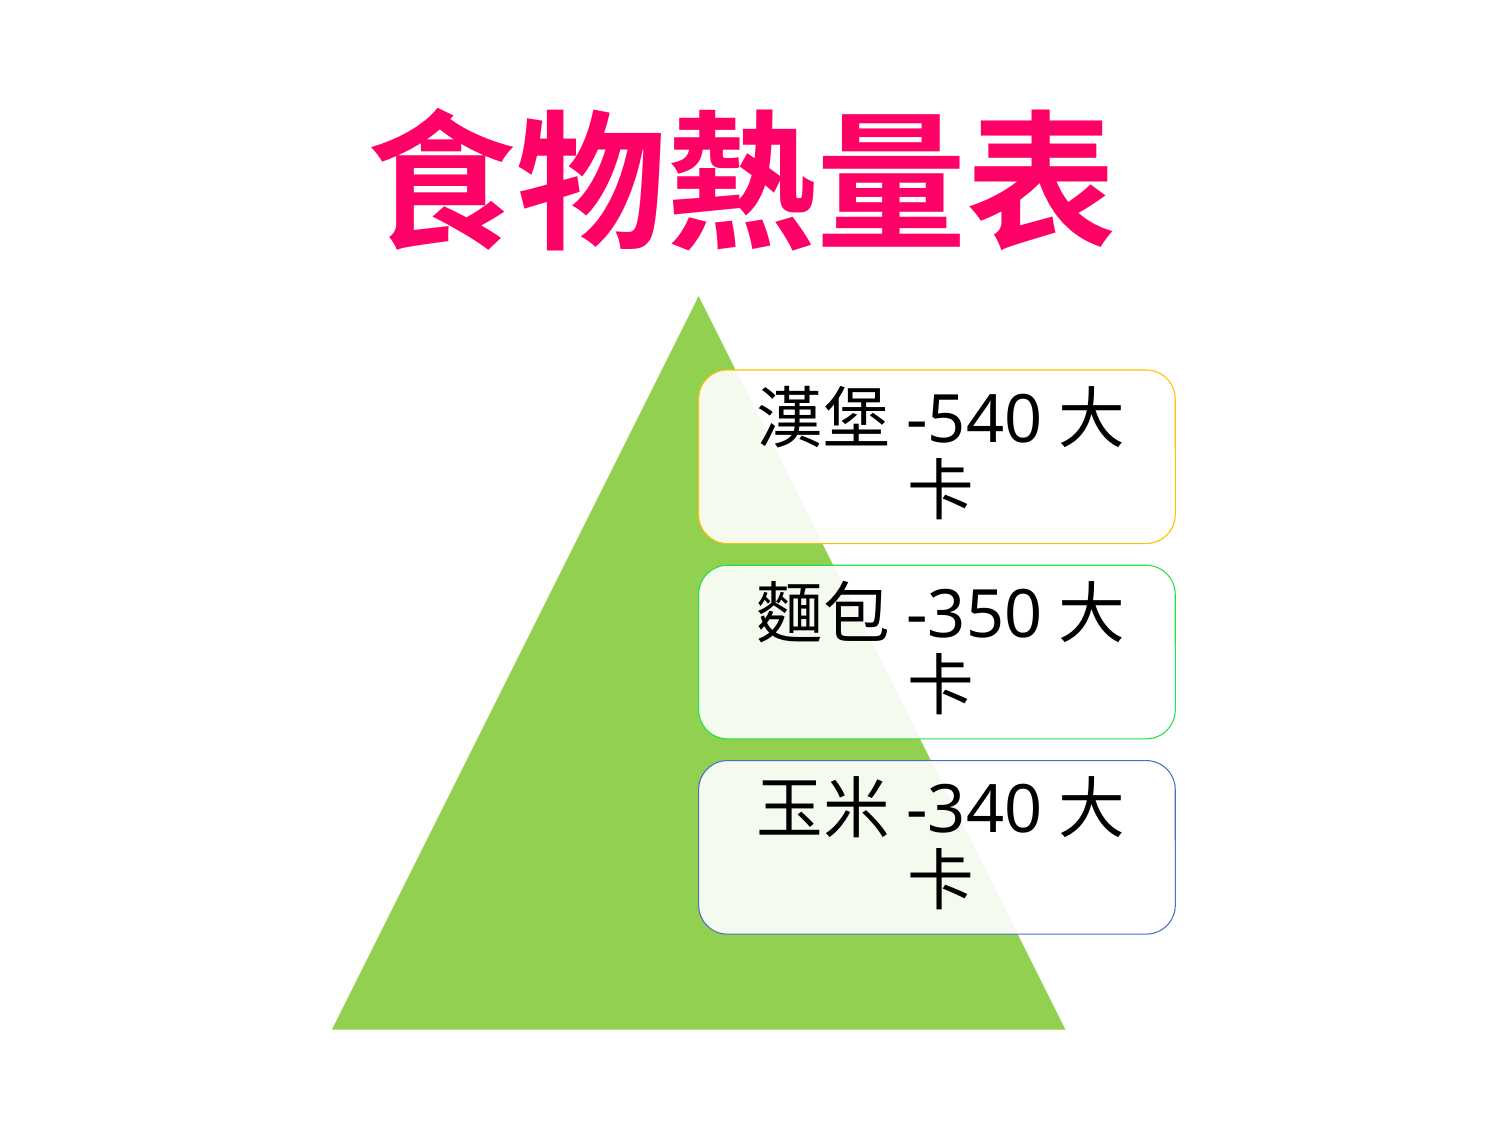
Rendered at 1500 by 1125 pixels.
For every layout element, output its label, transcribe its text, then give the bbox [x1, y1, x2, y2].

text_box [168, 296, 1339, 1030]
text_box 食物熱量表 [351, 79, 1132, 275]
